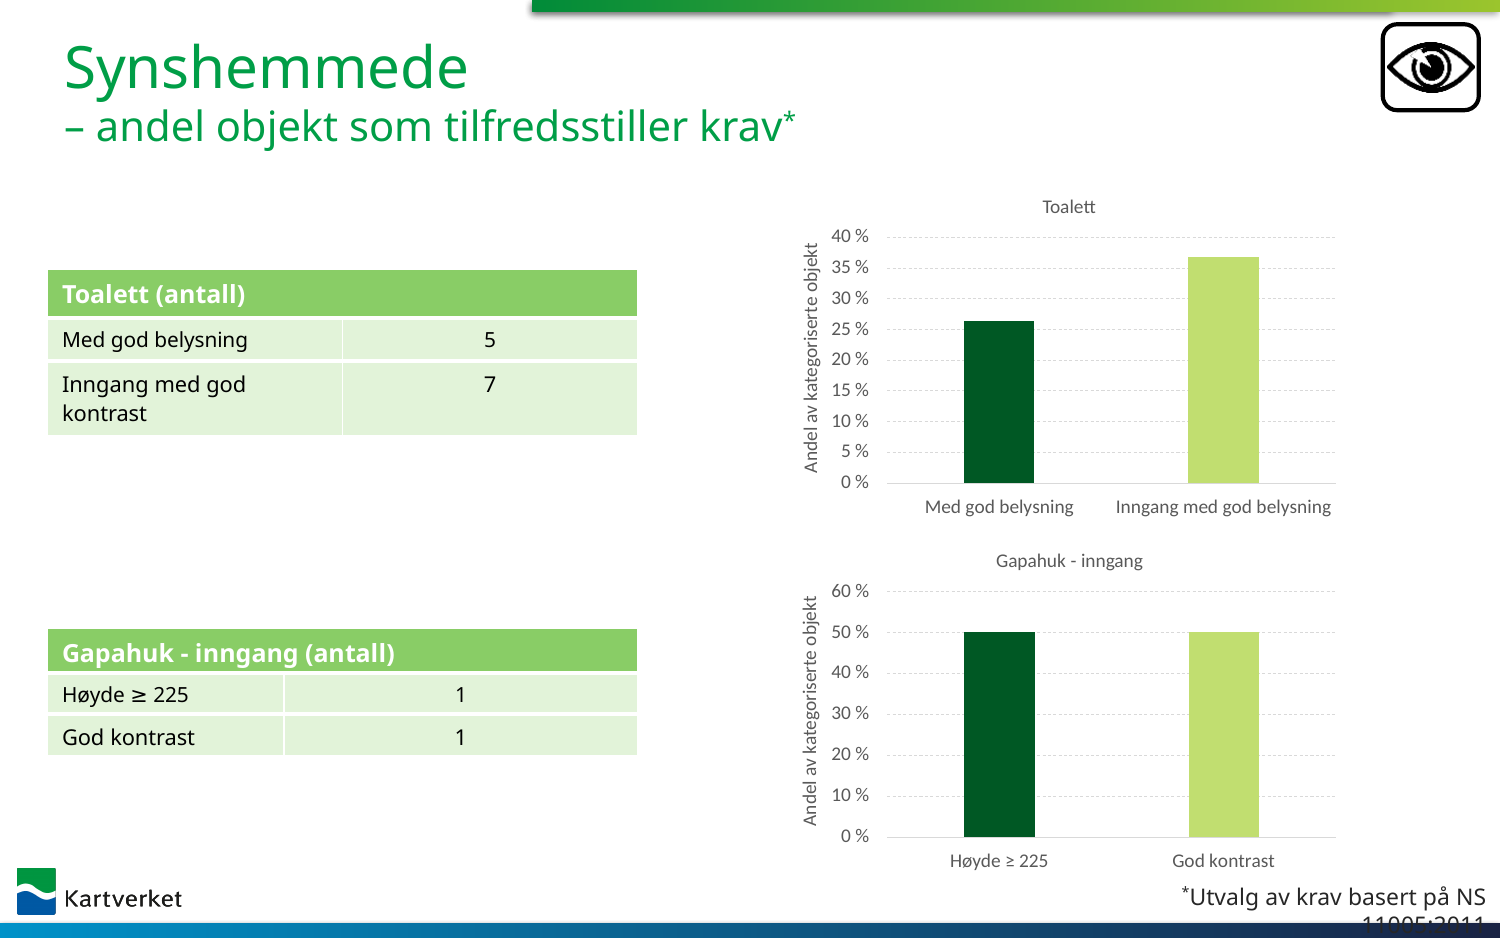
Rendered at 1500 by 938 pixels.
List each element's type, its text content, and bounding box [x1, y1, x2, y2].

table_cell Høyde ≥ 225 [48, 675, 283, 712]
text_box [1382, 24, 1480, 111]
text_box Synshemmede – andel objekt som tilfredsstiller krav* [49, 24, 1431, 158]
table_cell 7 [343, 363, 637, 435]
table_cell 1 [285, 716, 637, 755]
table_header Gapahuk - inngang (antall) [48, 629, 637, 671]
table_cell 1 [285, 675, 637, 712]
picture [791, 187, 1348, 526]
text_box *Utvalg av krav basert på NS 11005:2011 [1068, 873, 1500, 938]
table_header Toalett (antall) [48, 270, 637, 316]
table_cell Med god belysning [48, 320, 342, 359]
table_cell 5 [343, 320, 637, 359]
picture [791, 541, 1348, 880]
table_cell Inngang med god kontrast [48, 363, 342, 435]
table_cell God kontrast [48, 716, 283, 755]
